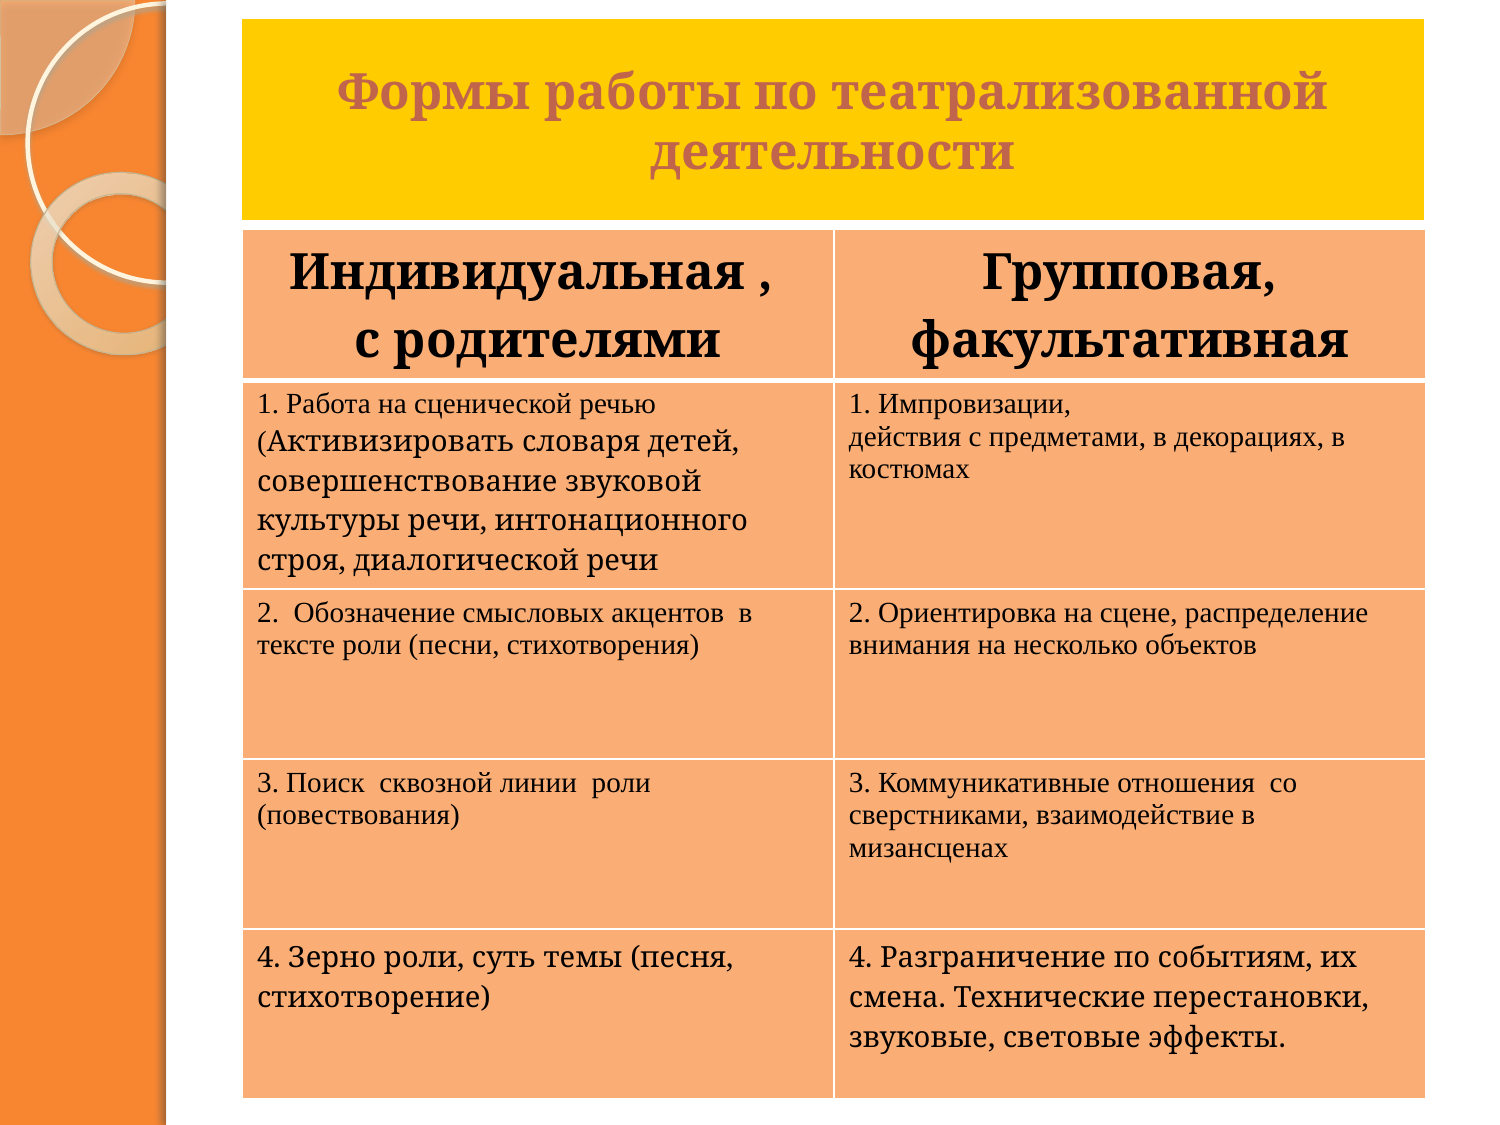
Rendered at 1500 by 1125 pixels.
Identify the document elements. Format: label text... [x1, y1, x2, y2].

table_cell 2. Обозначение смысловых акцентов в тексте роли (песни, стихотворения) [243, 590, 833, 758]
table_cell 1. Импровизации, действия с предметами, в декорациях, в костюмах [835, 383, 1425, 588]
table_cell 4. Разграничение по событиям, их смена. Технические перестановки, звуковые, световые эффекты. [835, 930, 1425, 1098]
table_cell 4. Зерно роли, суть темы (песня, стихотворение) [243, 930, 833, 1098]
title Формы работы по театрализованной деятельности [242, 19, 1424, 220]
table_cell 3. Поиск сквозной линии роли (повествования) [243, 760, 833, 928]
table_header Групповая, факультативная [835, 230, 1425, 378]
table_cell 3. Коммуникативные отношения со сверстниками, взаимодействие в мизансценах [835, 760, 1425, 928]
table_cell 1. Работа на сценической речью (Активизировать словаря детей, совершенствование звуковой культуры речи, интонационного строя, диалогической речи [243, 383, 833, 588]
table_header Индивидуальная , с родителями [243, 230, 833, 378]
table_cell 2. Ориентировка на сцене, распределение внимания на несколько объектов [835, 590, 1425, 758]
